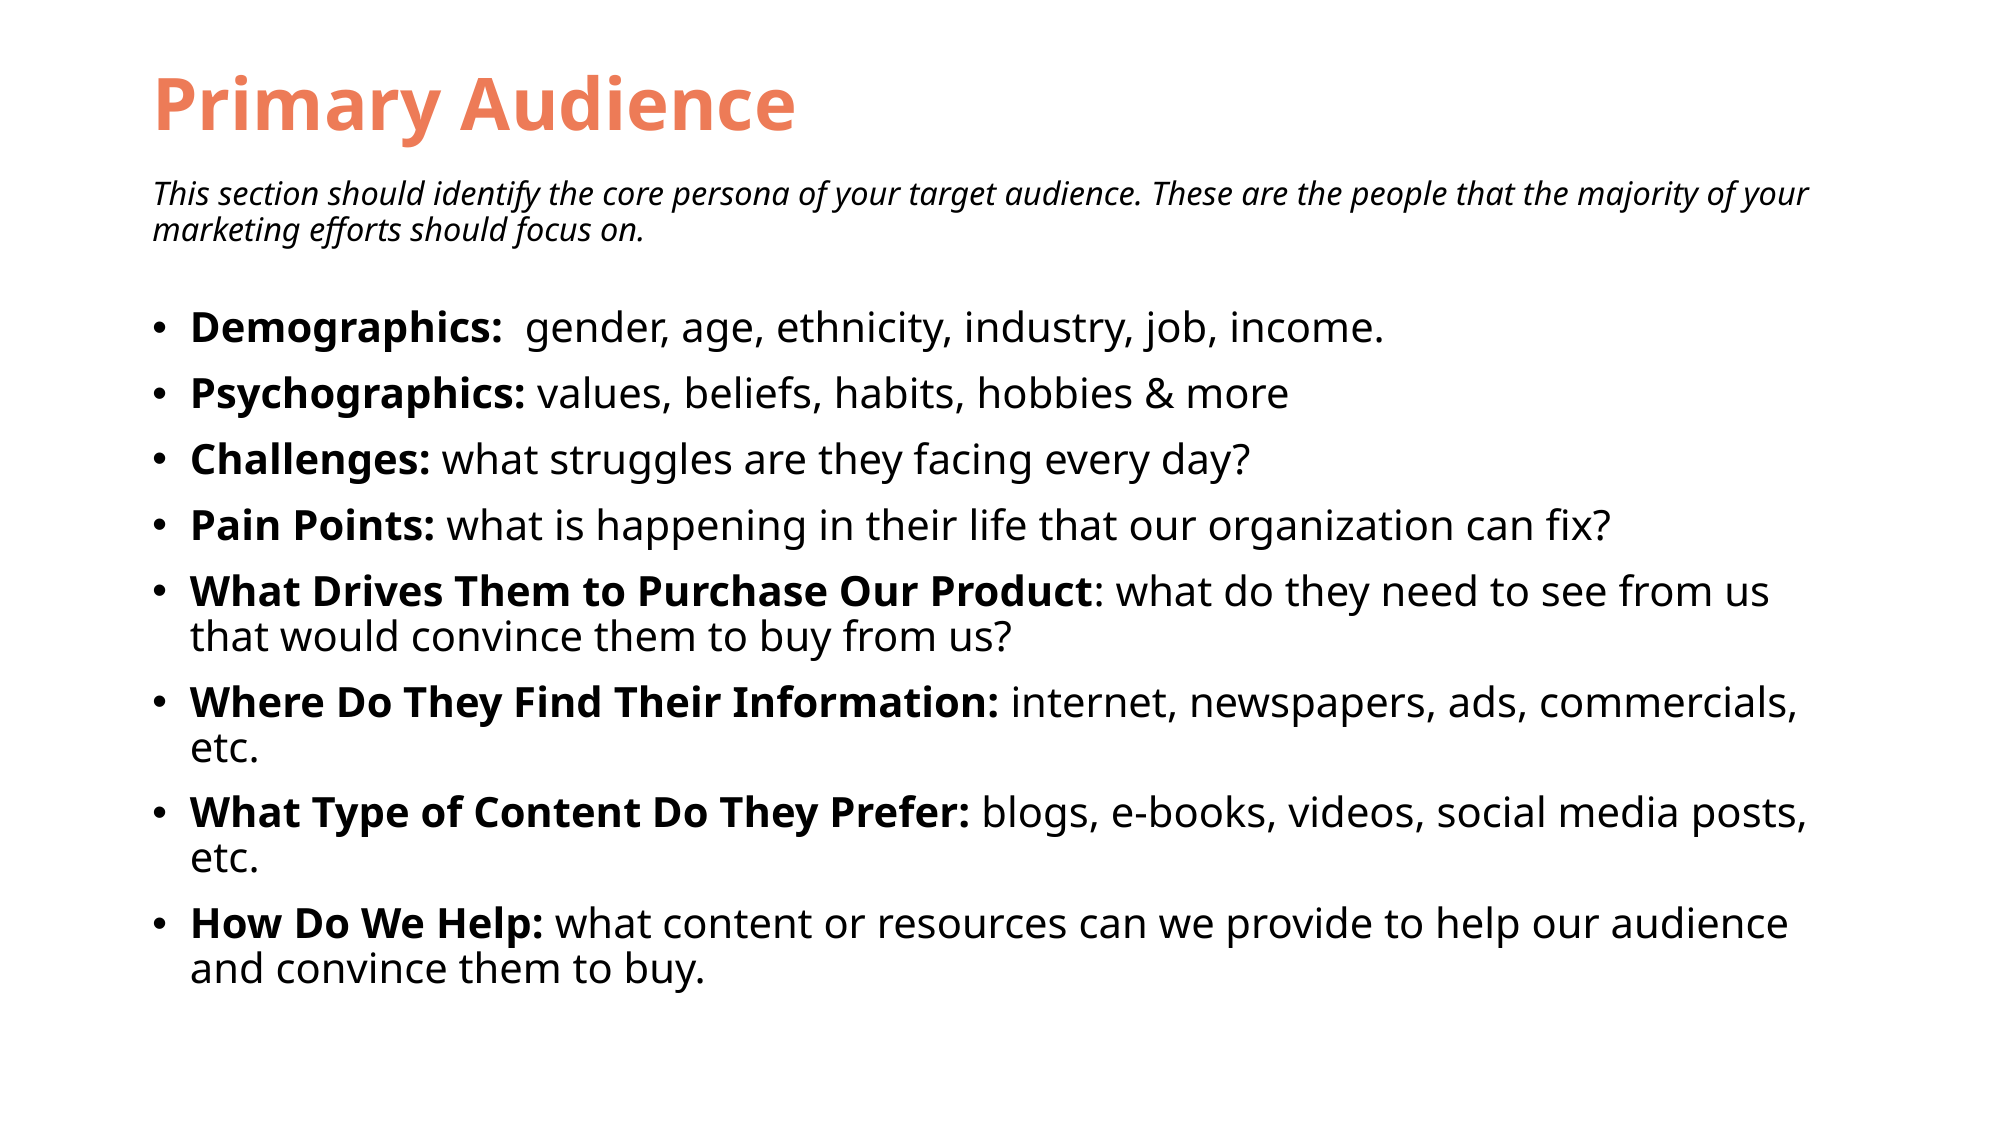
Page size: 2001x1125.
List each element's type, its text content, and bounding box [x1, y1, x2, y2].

title Primary Audience This section should identify the core persona of your target audience. These are the people that the majority of your marketing efforts should focus on. [137, 59, 1863, 257]
list Demographics: gender, age, ethnicity, industry, job, income. Psychographics: values, beliefs, habits, hobbies & more Challenges: what struggles are they facing every day? Pain Points: what is happening in their life that our organization can fix? What Drives Them to Purchase Our Product: what do they need to see from us that would convince them to buy from us? Where Do They Find Their Information: internet, newspapers, ads, commercials, etc. What Type of Content Do They Prefer: blogs, e-books, videos, social media posts, etc. How Do We Help: what content or resources can we provide to help our audience and convince them to buy. [137, 299, 1863, 1014]
